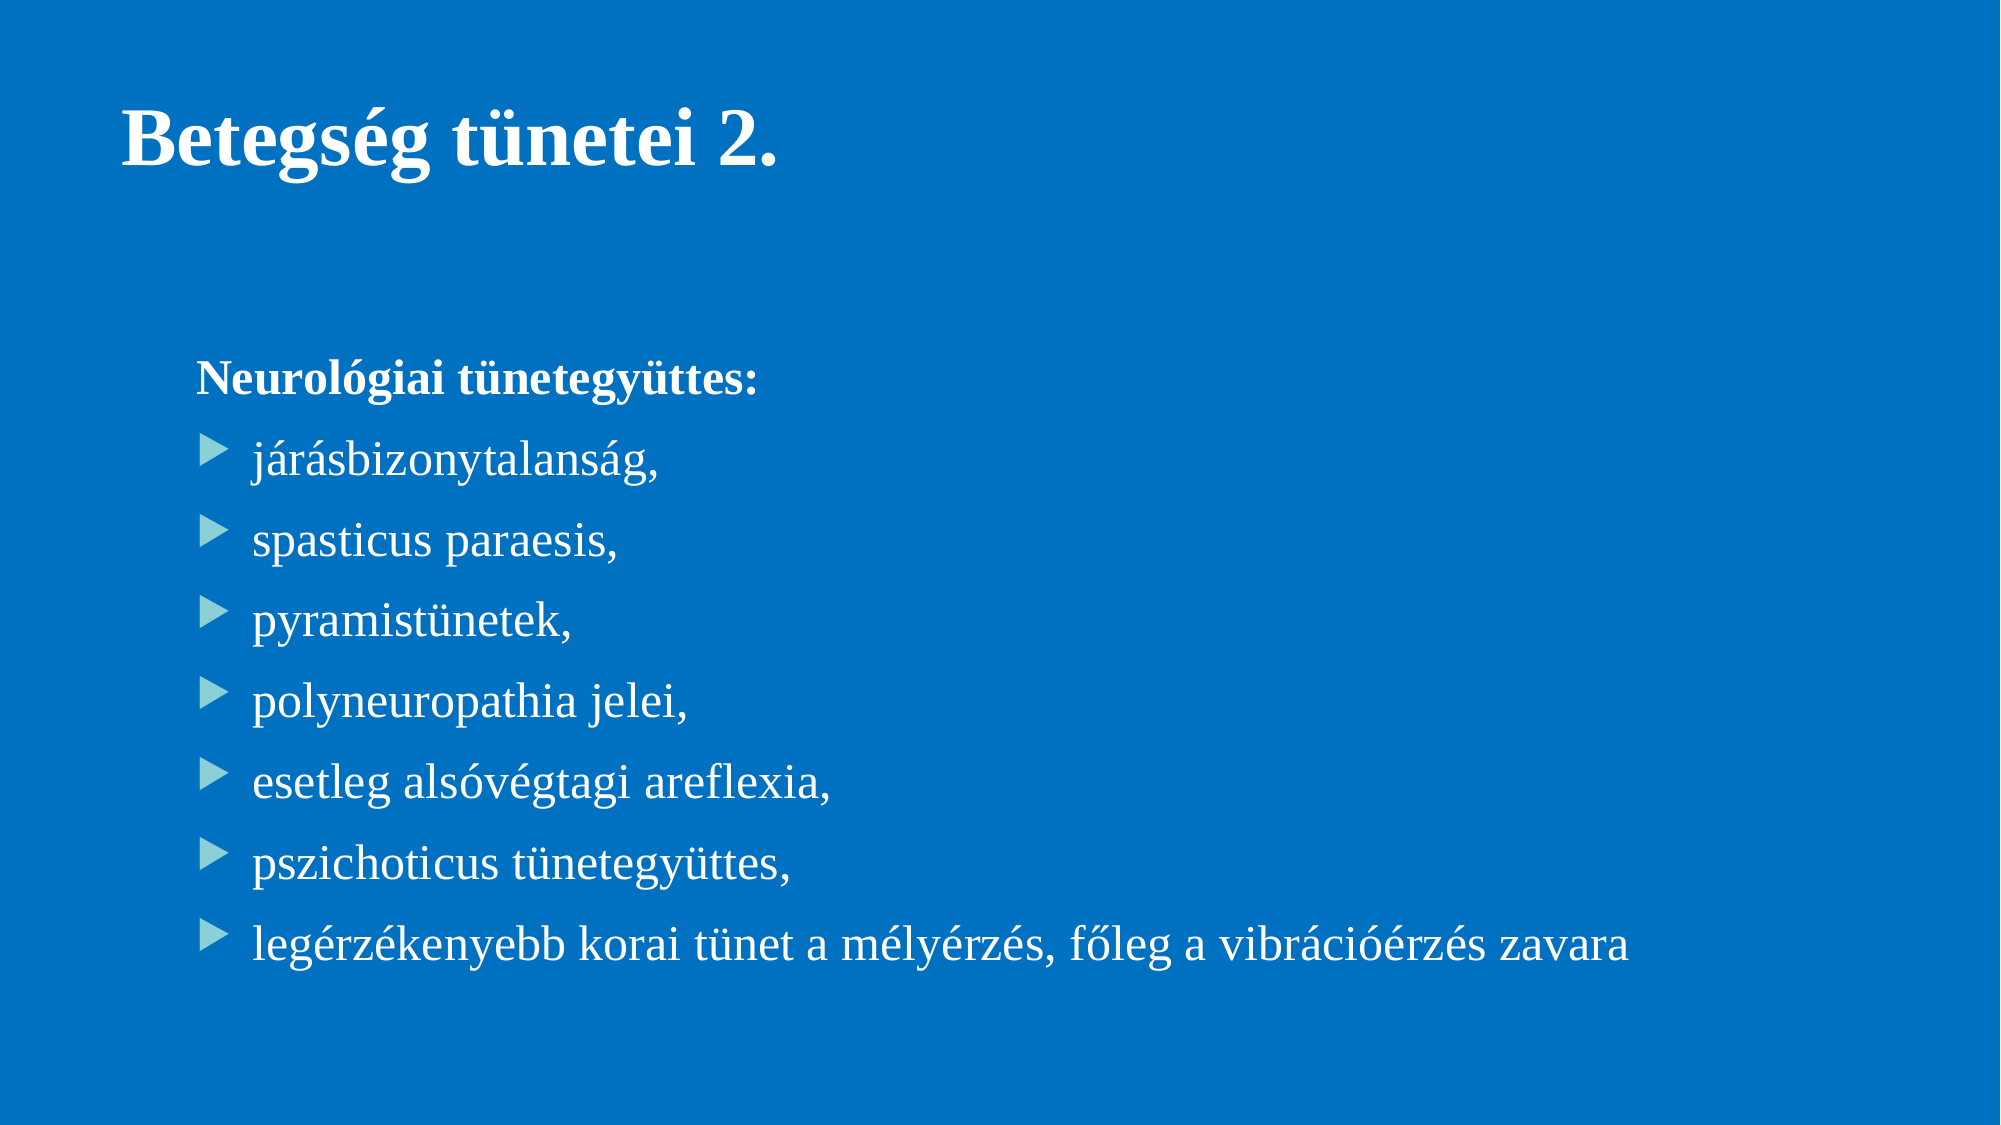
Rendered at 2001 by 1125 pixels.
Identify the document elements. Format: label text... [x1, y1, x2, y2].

title Betegség tünetei 2. [106, 74, 1649, 304]
list Neurológiai tünetegyüttes: járásbizonytalanság, spasticus paraesis, pyramistünetek, polyneuropathia jelei, esetleg alsóvégtagi areflexia, pszichoticus tünetegyüttes, legérzékenyebb korai tünet a mélyérzés, főleg a vibrációérzés zavara [181, 336, 1649, 1025]
